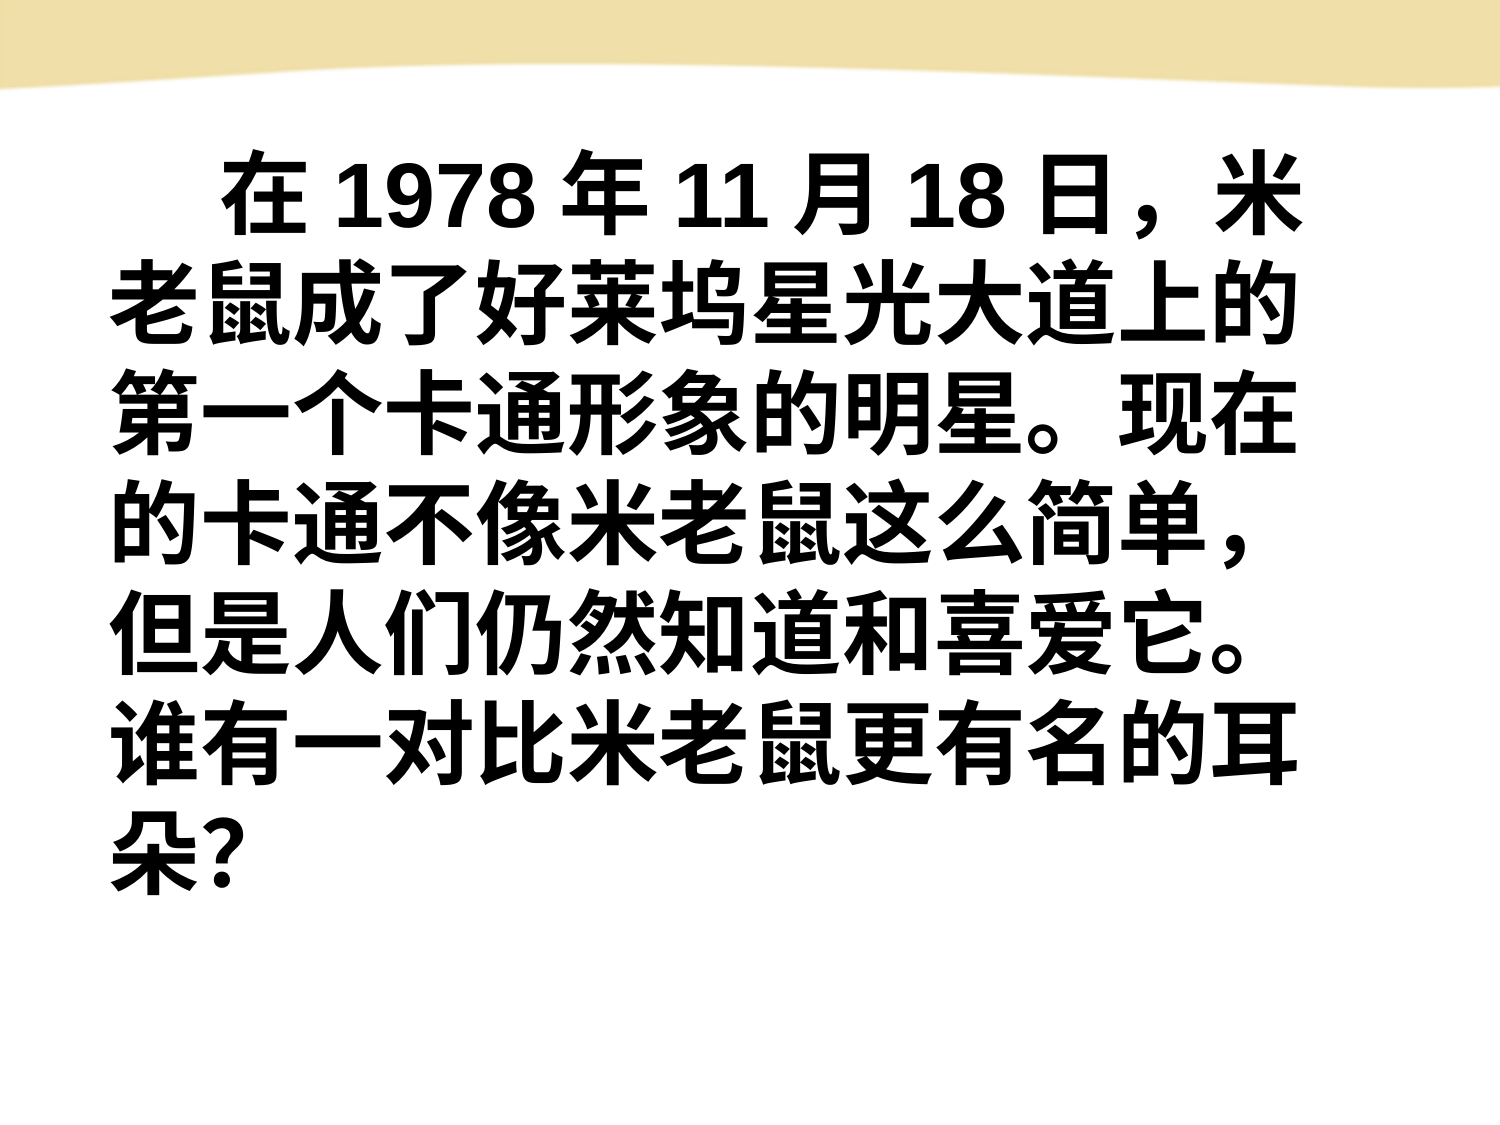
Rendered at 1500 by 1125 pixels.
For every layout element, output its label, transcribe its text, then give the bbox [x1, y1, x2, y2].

picture [0, 0, 1500, 1125]
list 在1978年11月18日，米老鼠成了好莱坞星光大道上的第一个卡通形象的明星。现在的卡通不像米老鼠这么简单，但是人们仍然知道和喜爱它。谁有一对比米老鼠更有名的耳朵？ [37, 0, 1388, 1075]
